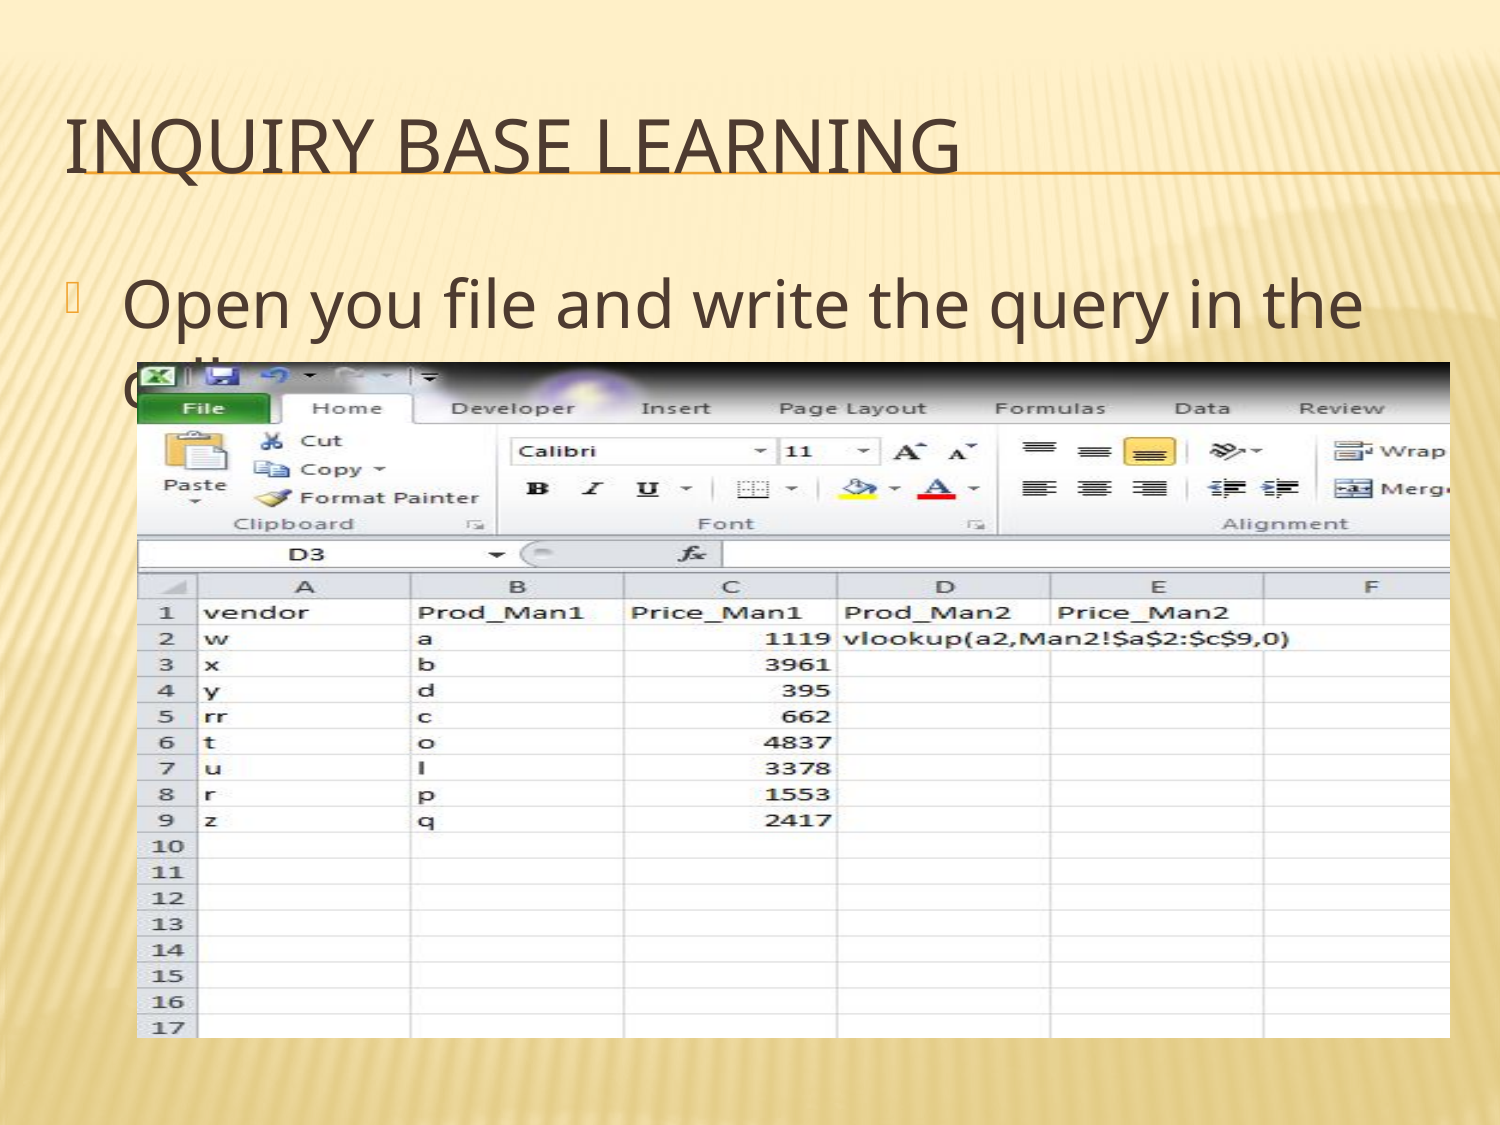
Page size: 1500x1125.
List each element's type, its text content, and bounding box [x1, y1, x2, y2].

title Inquiry Base Learning [50, 75, 1475, 213]
picture [137, 362, 1451, 1038]
list Open you file and write the query in the cell [50, 254, 1475, 1075]
